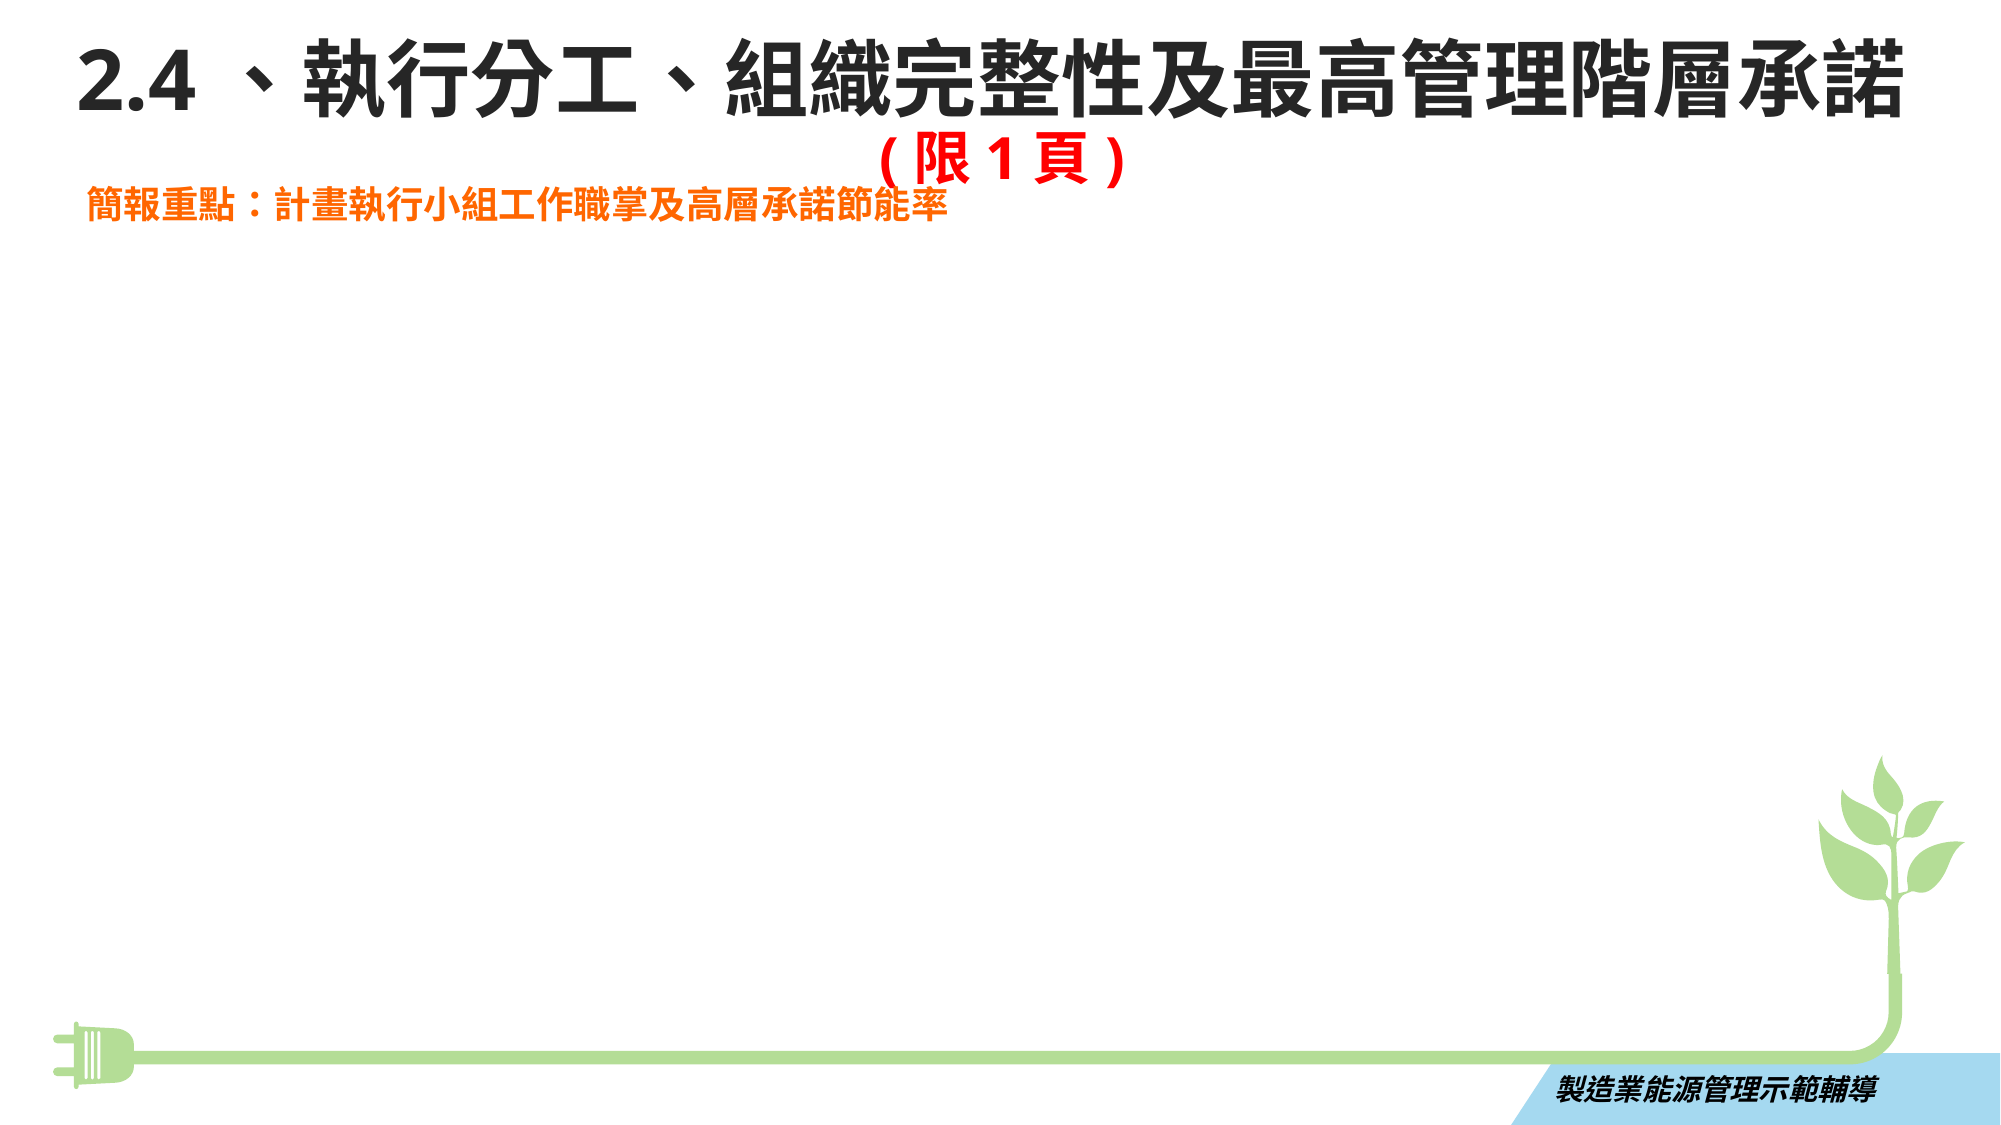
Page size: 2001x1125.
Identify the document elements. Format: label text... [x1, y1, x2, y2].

text_box 簡報重點：計畫執行小組工作職掌及高層承諾節能率 [86, 174, 1412, 234]
list 2.4、執行分工、組織完整性及最高管理階層承諾(限1頁) [53, 55, 1952, 175]
